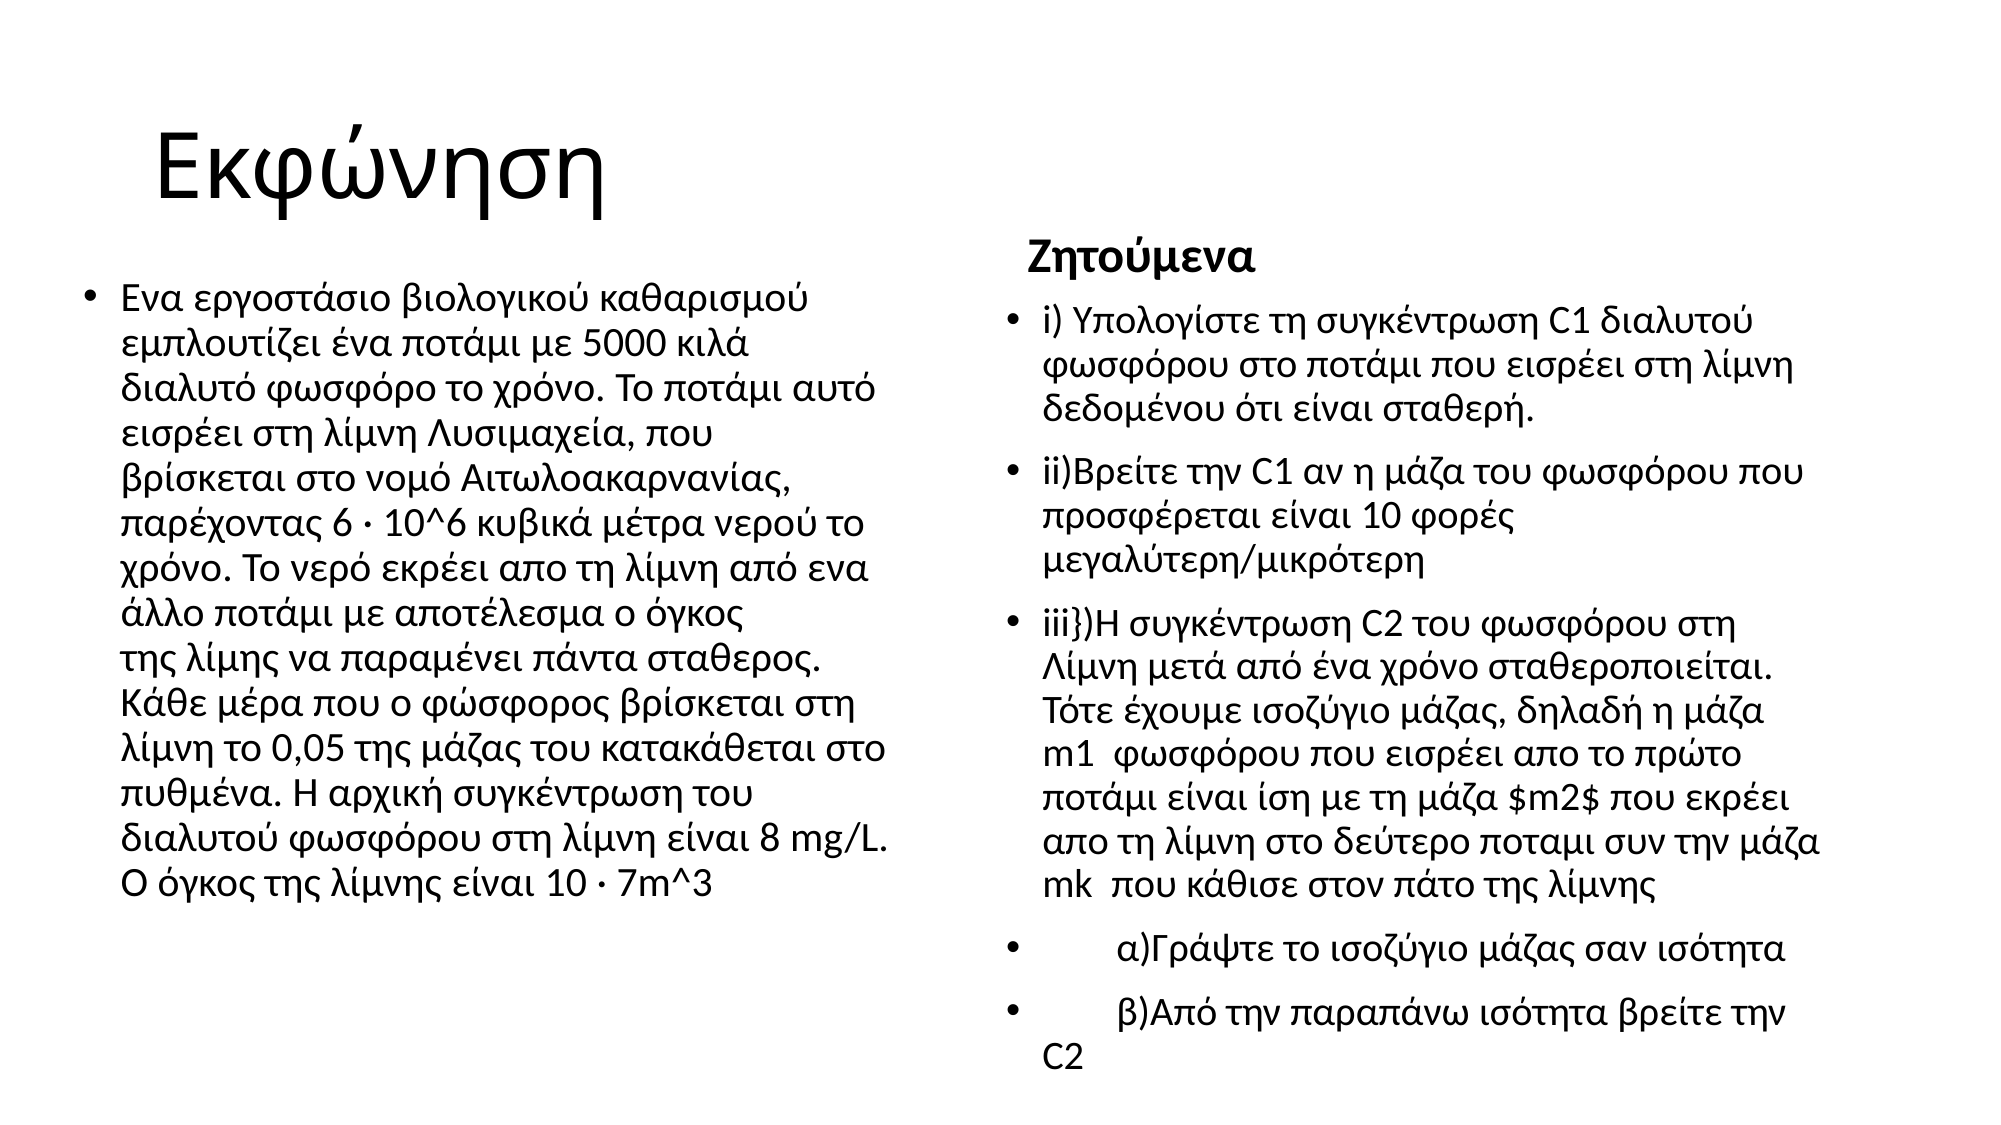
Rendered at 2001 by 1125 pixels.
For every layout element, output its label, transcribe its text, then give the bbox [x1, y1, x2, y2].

list Ζητούμενα [1012, 156, 1863, 292]
list Ενα εργοστάσιο βιολογικού καθαρισμού εμπλουτίζει ένα ποτάμι με 5000 κιλά διαλυτό φωσφόρο το χρόνο. Το ποτάμι αυτό εισρέει στη λίμνη Λυσιμαχεία, που βρίσκεται στο νομό Αιτωλοακαρνανίας, παρέχοντας 6 · 10^6 κυβικά μέτρα νερού το χρόνο. Το νερό εκρέει απο τη λίμνη από ενα άλλο ποτάμι με αποτέλεσμα ο όγκος της λίμης να παραμένει πάντα σταθερος. Κάθε μέρα που ο φώσφορος βρίσκεται στη λίμνη το 0,05 της μάζας του κατακάθεται στο πυθμένα. Η αρχική συγκέντρωση του διαλυτού φωσφόρου στη λίμνη είναι 8 mg/L. Ο όγκος της λίμνης είναι 10 · 7m^3 [68, 268, 915, 873]
title Εκφώνηση [137, 59, 1863, 278]
list i) Υπολογίστε τη συγκέντρωση C1 διαλυτού φωσφόρου στο ποτάμι που εισρέει στη λίμνη δεδομένου ότι είναι σταθερή. ii)Βρείτε την C1 αν η μάζα του φωσφόρου που προσφέρεται είναι 10 φορές μεγαλύτερη/μικρότερη iii})Η συγκέντρωση C2 του φωσφόρου στη Λίμνη μετά από ένα χρόνο σταθεροποιείται. Τότε έχουμε ισοζύγιο μάζας, δηλαδή η μάζα m1 φωσφόρου που εισρέει απο το πρώτο ποτάμι είναι ίση με τη μάζα $m2$ που εκρέει απο τη λίμνη στο δεύτερο ποταμι συν την μάζα mk που κάθισε στον πάτο της λίμνης α)Γράψτε το ισοζύγιο μάζας σαν ισότητα β)Από την παραπάνω ισότητα βρείτε την C2 [991, 291, 1842, 1087]
